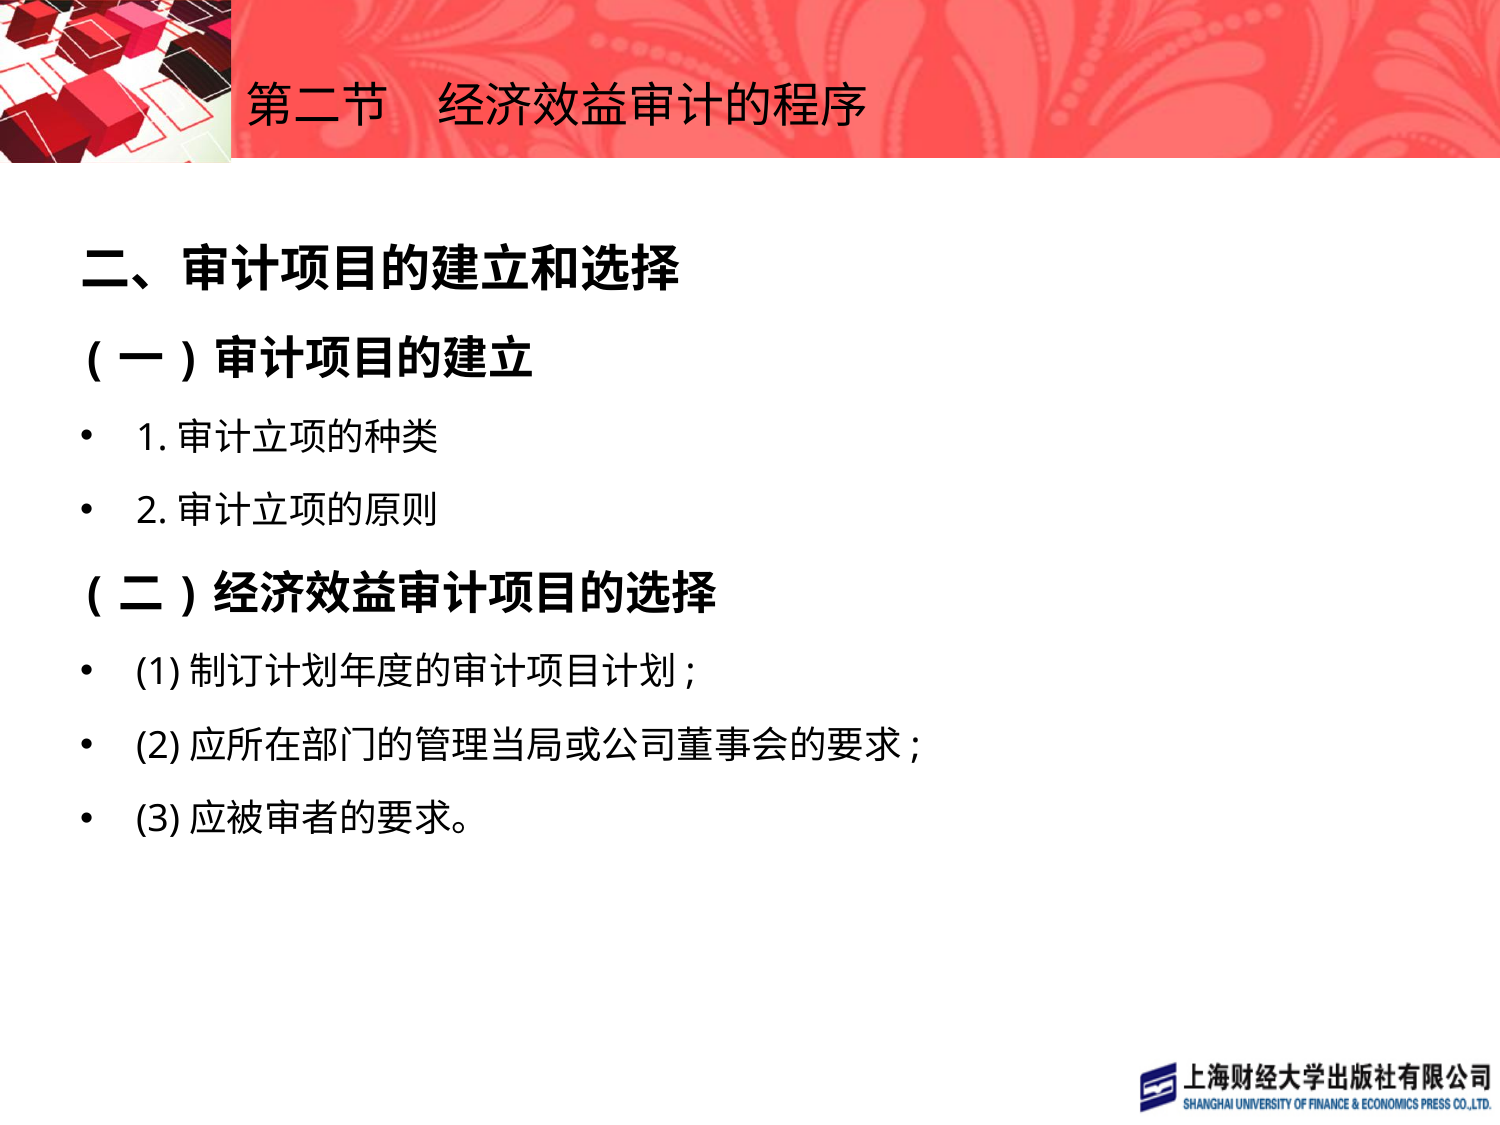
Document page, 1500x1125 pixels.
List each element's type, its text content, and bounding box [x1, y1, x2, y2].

title 第二节 经济效益审计的程序 [230, 45, 1461, 161]
list 二、审计项目的建立和选择 (一)审计项目的建立 1.审计立项的种类 2.审计立项的原则 (二)经济效益审计项目的选择 (1)制订计划年度的审计项目计划; (2)应所在部门的管理当局或公司董事会的要求; (3)应被审者的要求。 [64, 208, 1425, 1047]
picture [1139, 1058, 1495, 1118]
